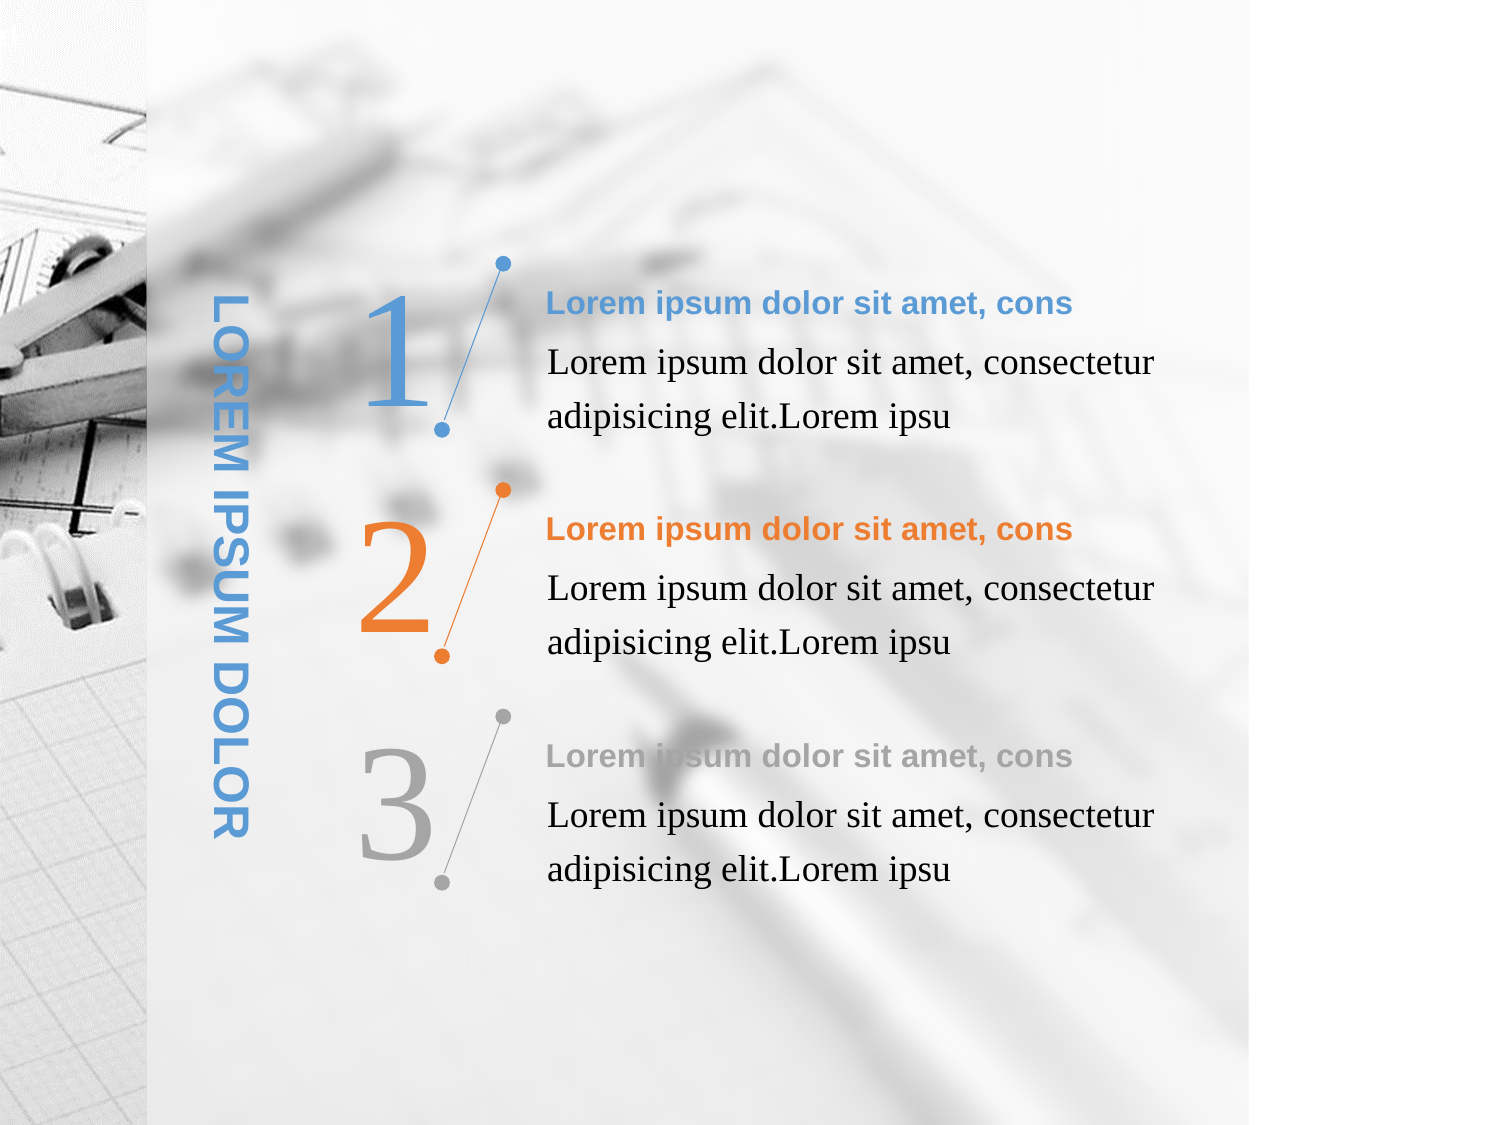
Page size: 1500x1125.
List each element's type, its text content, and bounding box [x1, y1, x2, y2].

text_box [339, 232, 1196, 450]
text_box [339, 458, 1196, 676]
text_box LOREM IPSUM DOLOR [195, 50, 272, 1084]
picture [0, 0, 147, 1125]
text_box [339, 685, 1196, 903]
